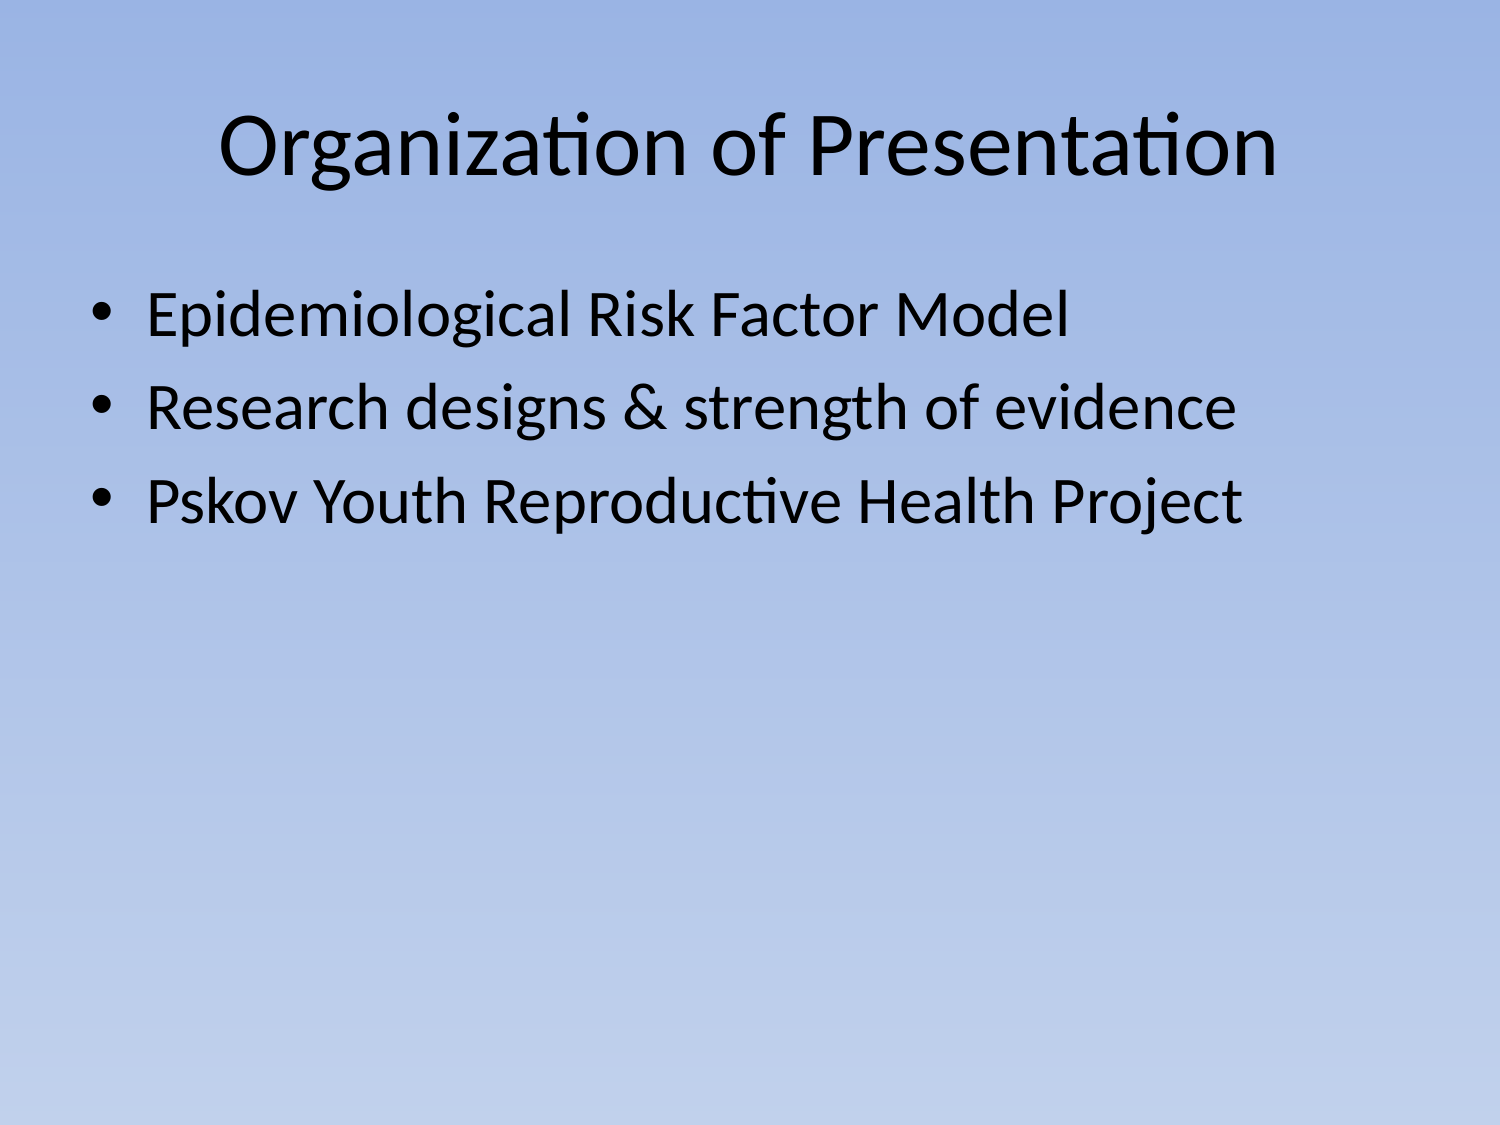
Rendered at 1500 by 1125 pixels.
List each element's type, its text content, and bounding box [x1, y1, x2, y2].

title Organization of Presentation [75, 45, 1425, 233]
list Epidemiological Risk Factor Model Research designs & strength of evidence Pskov Youth Reproductive Health Project [75, 262, 1425, 1005]
